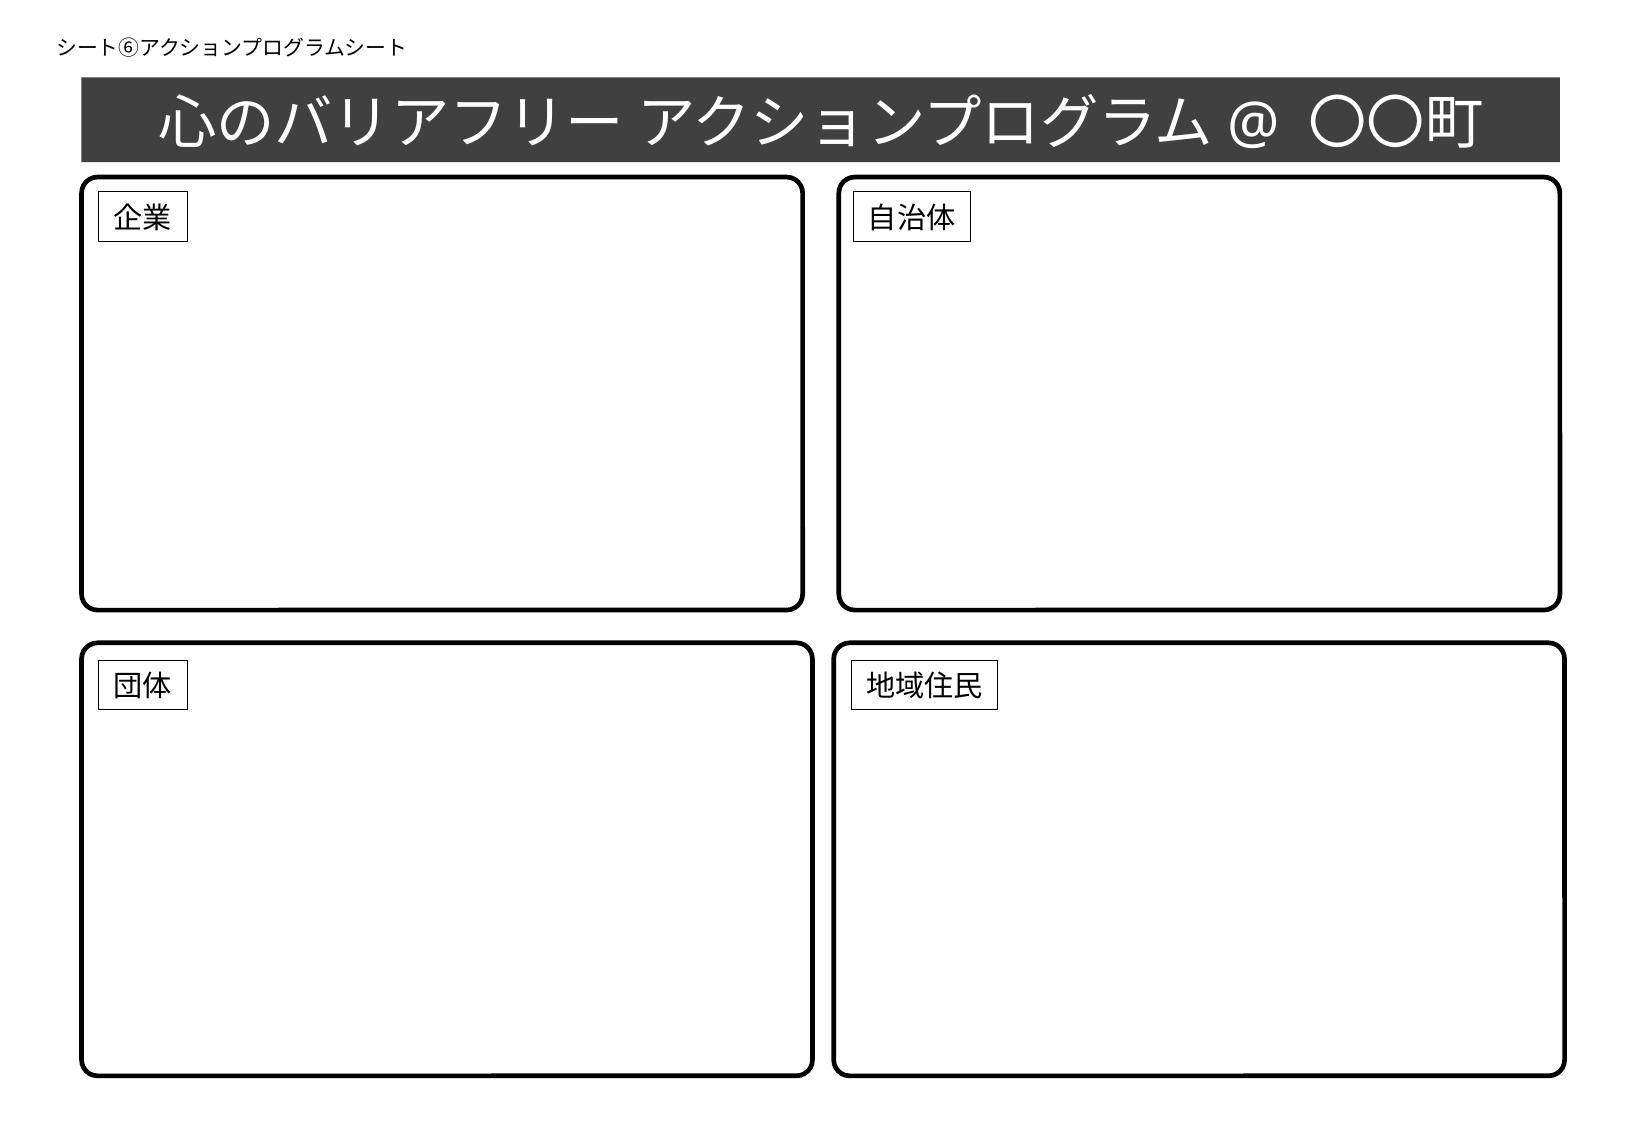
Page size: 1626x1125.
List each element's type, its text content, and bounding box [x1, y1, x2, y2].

text_box シート⑥アクションプログラムシート [41, 27, 423, 67]
text_box 企業 [98, 191, 188, 242]
text_box [80, 176, 804, 612]
text_box 自治体 [853, 191, 971, 242]
text_box [80, 641, 814, 1077]
text_box [837, 176, 1561, 612]
text_box 心のバリアフリー アクションプログラム@ 〇〇町 [81, 77, 1560, 163]
text_box [832, 641, 1566, 1077]
